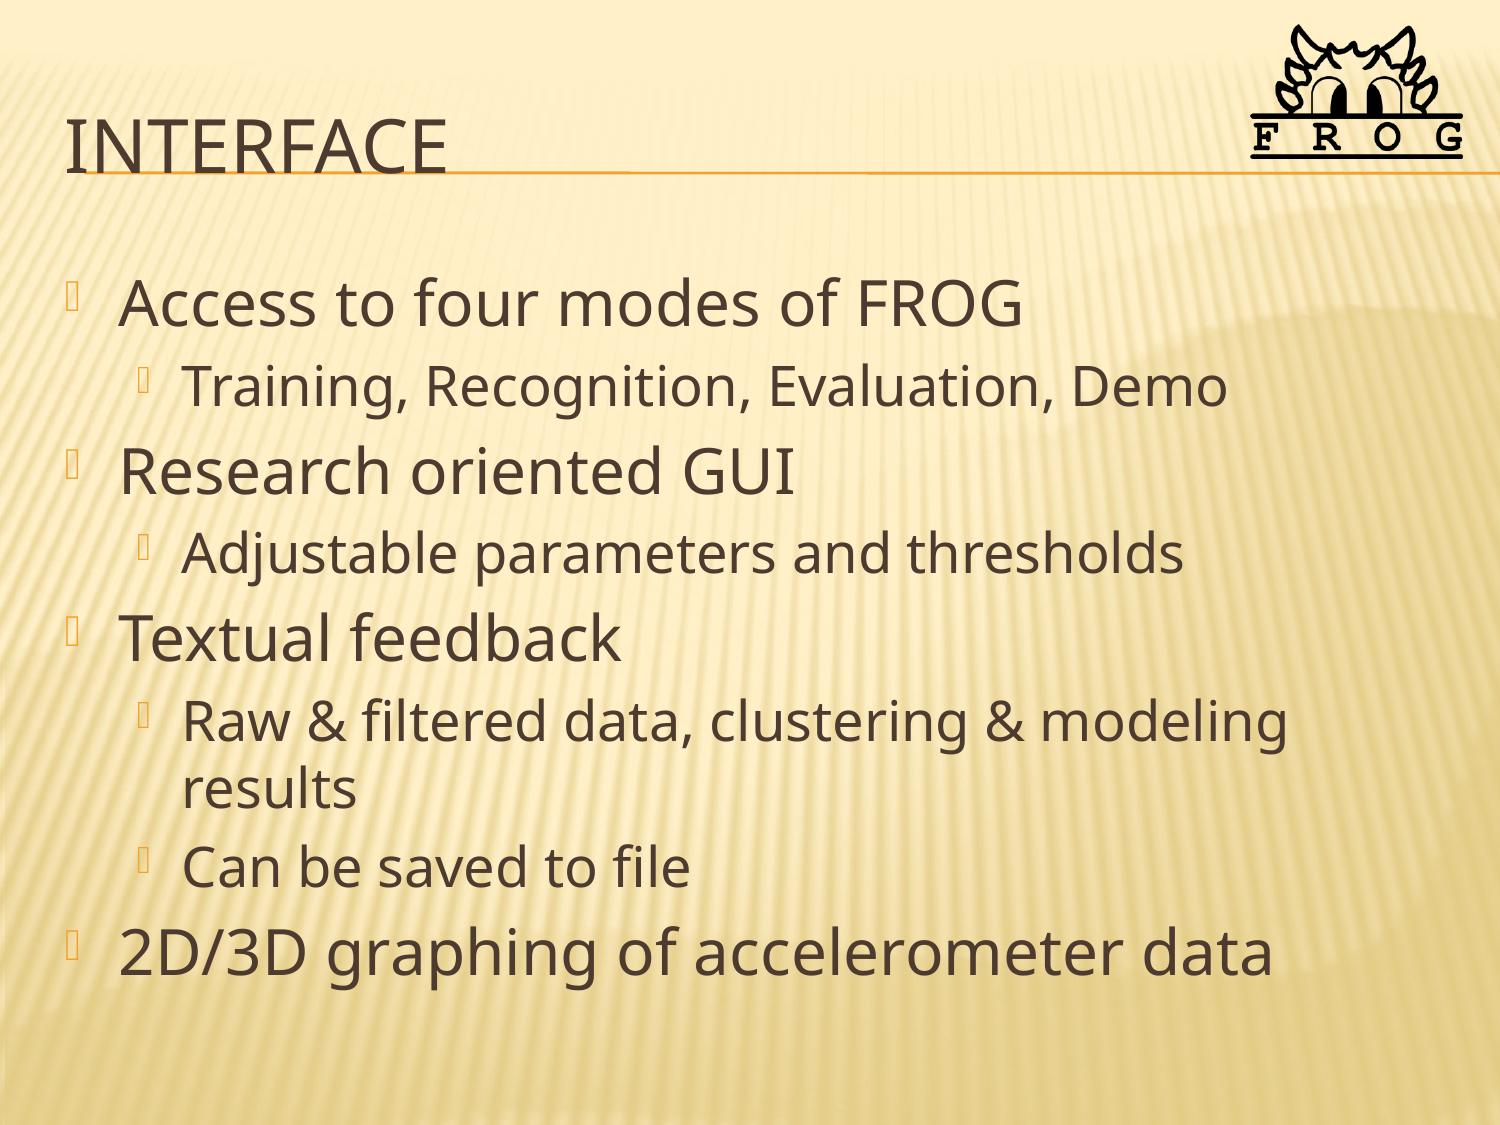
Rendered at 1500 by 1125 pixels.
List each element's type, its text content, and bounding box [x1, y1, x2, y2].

picture [1249, 24, 1463, 159]
title Interface [50, 75, 1475, 213]
list Access to four modes of FROG Training, Recognition, Evaluation, Demo Research oriented GUI Adjustable parameters and thresholds Textual feedback Raw & filtered data, clustering & modeling results Can be saved to file 2D/3D graphing of accelerometer data [50, 254, 1475, 998]
